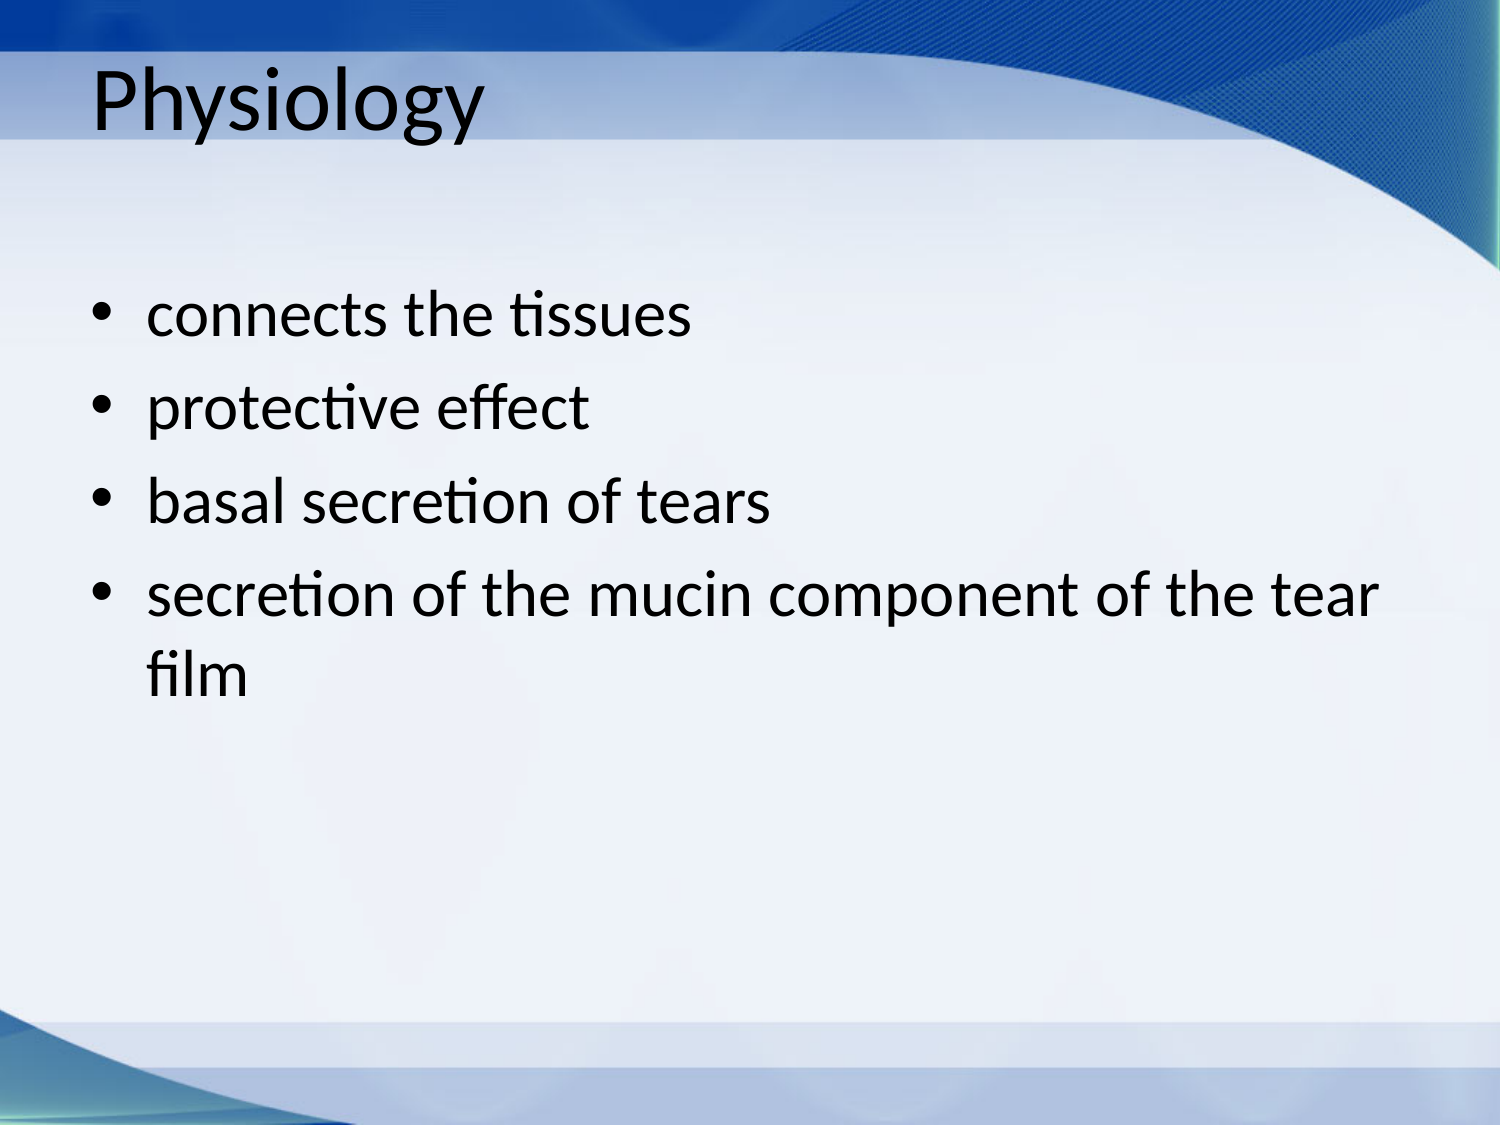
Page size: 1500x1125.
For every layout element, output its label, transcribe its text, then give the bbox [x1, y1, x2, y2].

title Physiology [76, 0, 1427, 188]
list connects the tissues protective effect basal secretion of tears secretion of the mucin component of the tear film [75, 262, 1425, 1005]
picture [0, 0, 1500, 1125]
